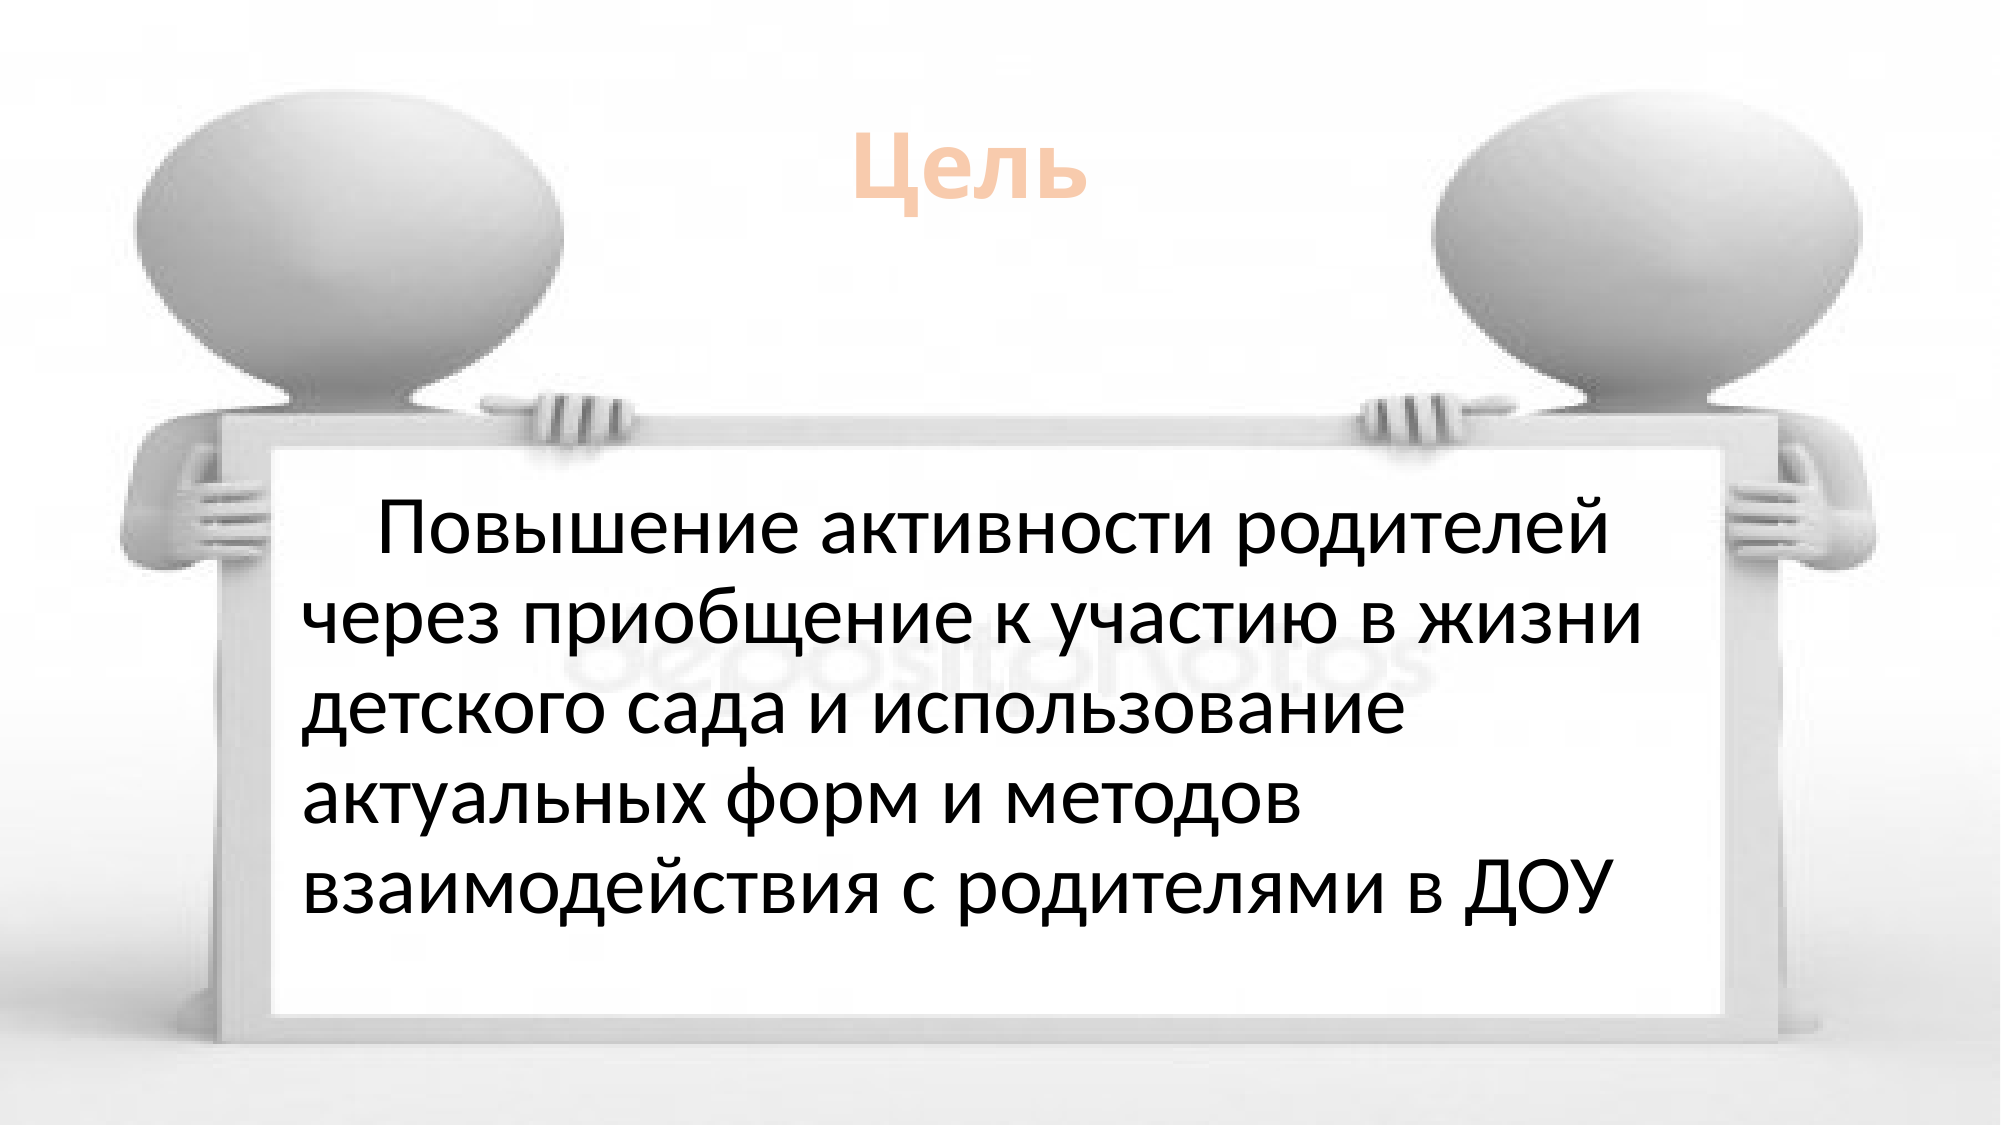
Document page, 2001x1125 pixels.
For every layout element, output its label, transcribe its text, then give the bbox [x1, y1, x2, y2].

title Цель [572, 59, 1367, 278]
list Повышение активности родителей через приобщение к участию в жизни детского сада и использование актуальных форм и методов взаимодействия с родителями в ДОУ [286, 474, 1708, 1014]
picture [0, 0, 2001, 1125]
